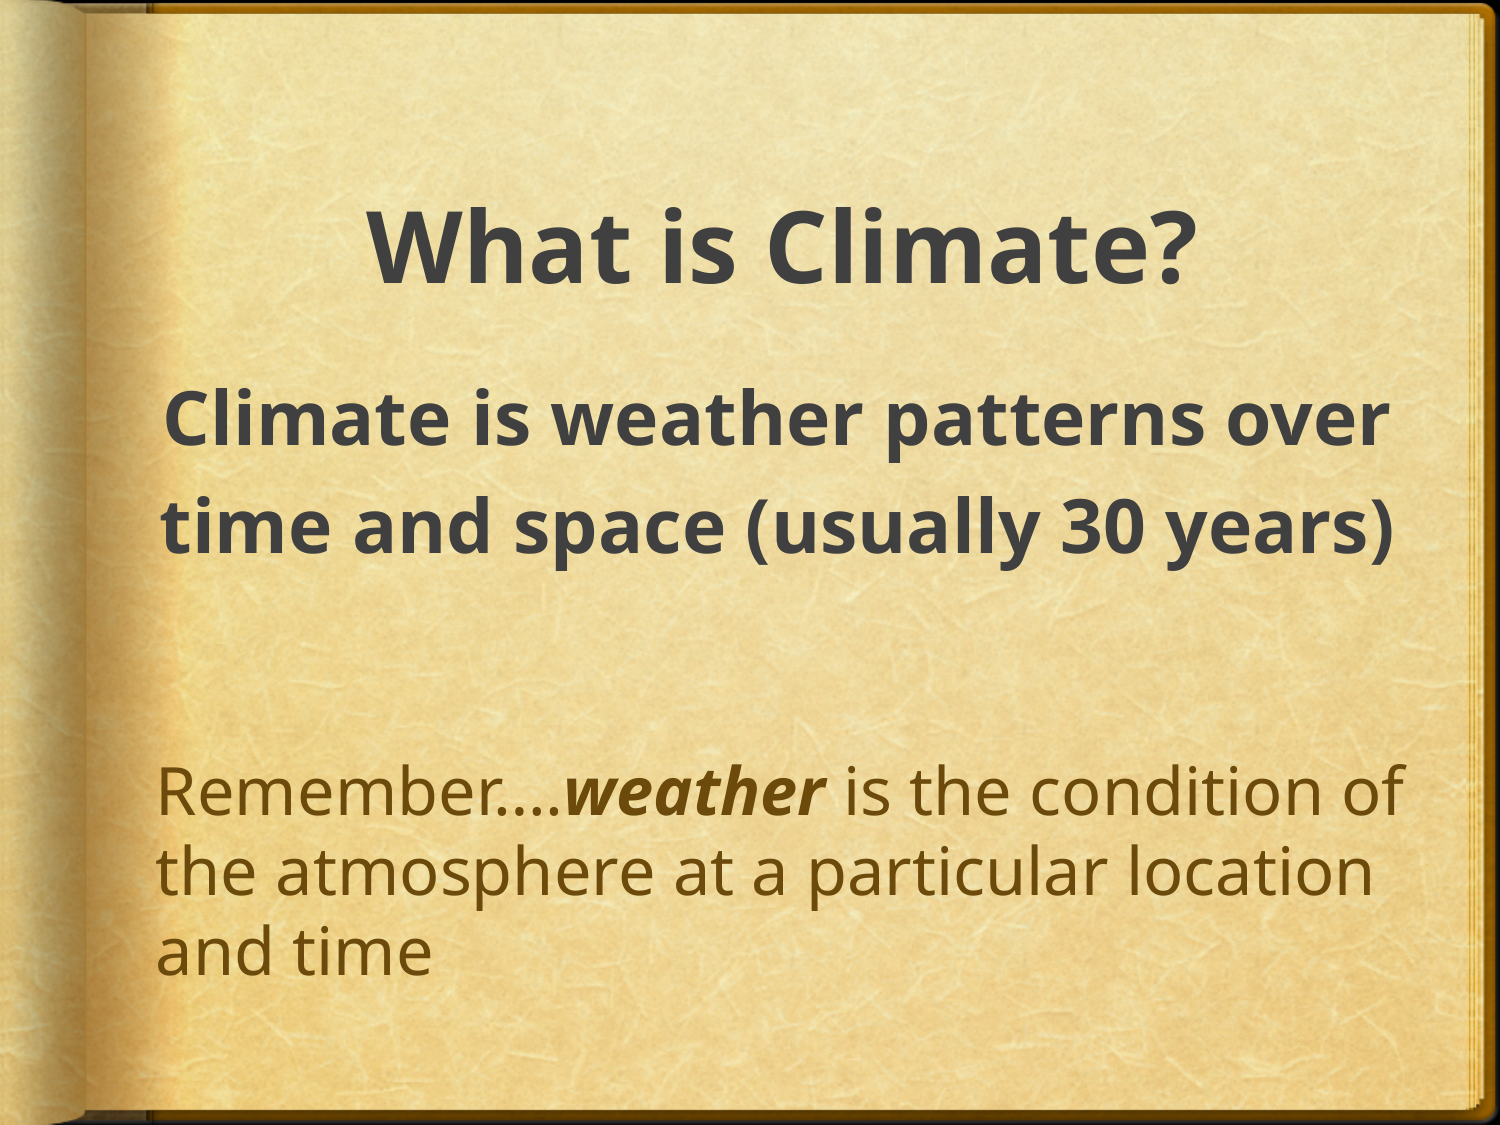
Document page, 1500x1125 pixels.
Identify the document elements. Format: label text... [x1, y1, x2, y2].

title What is Climate? [201, 98, 1364, 309]
picture [0, 0, 1500, 1125]
text_box Remember….weather is the condition of the atmosphere at a particular location and time [140, 741, 1444, 996]
text_box Climate is weather patterns over time and space (usually 30 years) [83, 309, 1472, 613]
